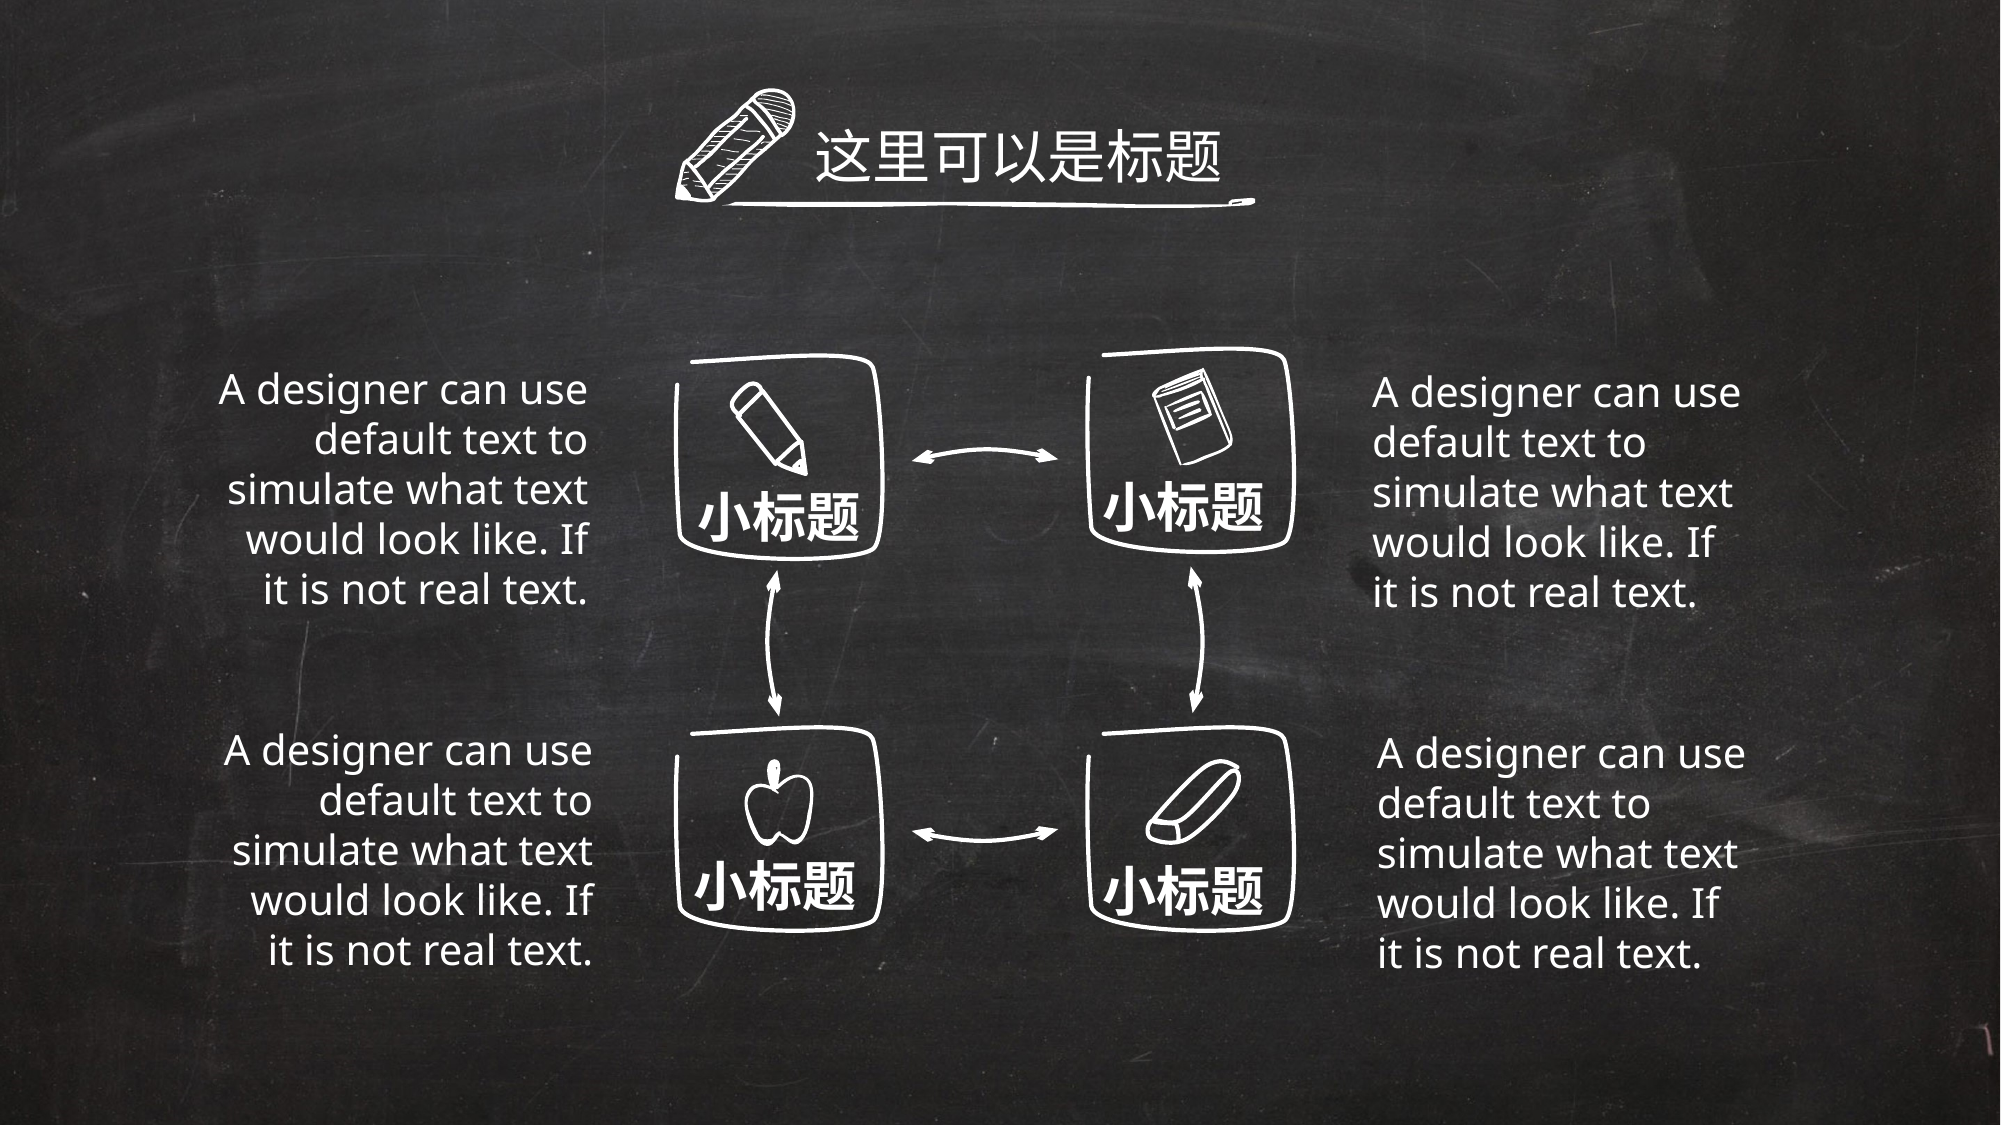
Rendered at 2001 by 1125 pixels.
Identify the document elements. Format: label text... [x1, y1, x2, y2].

text_box [911, 826, 1059, 843]
text_box A designer can use default text to simulate what text would look like. If it is not real text. [1362, 719, 1764, 985]
text_box [744, 759, 814, 846]
text_box [714, 925, 867, 932]
text_box A designer can use default text to simulate what text would look like. If it is not real text. [201, 355, 604, 621]
text_box [765, 569, 782, 717]
picture [0, 0, 2001, 1125]
text_box 小标题 [679, 476, 879, 557]
text_box [674, 354, 884, 540]
text_box [1086, 347, 1296, 545]
text_box 小标题 [1083, 465, 1283, 546]
text_box A designer can use default text to simulate what text would look like. If it is not real text. [1357, 358, 1759, 624]
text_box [731, 383, 796, 484]
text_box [1148, 367, 1234, 467]
text_box [1188, 566, 1204, 714]
text_box 小标题 [675, 844, 875, 925]
text_box A designer can use default text to simulate what text would look like. If it is not real text. [206, 716, 609, 982]
text_box 小标题 [1083, 849, 1283, 930]
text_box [1147, 761, 1239, 843]
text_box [675, 88, 1285, 208]
text_box [674, 726, 884, 921]
text_box [1086, 726, 1296, 923]
text_box [1124, 546, 1279, 554]
text_box [911, 447, 1059, 464]
